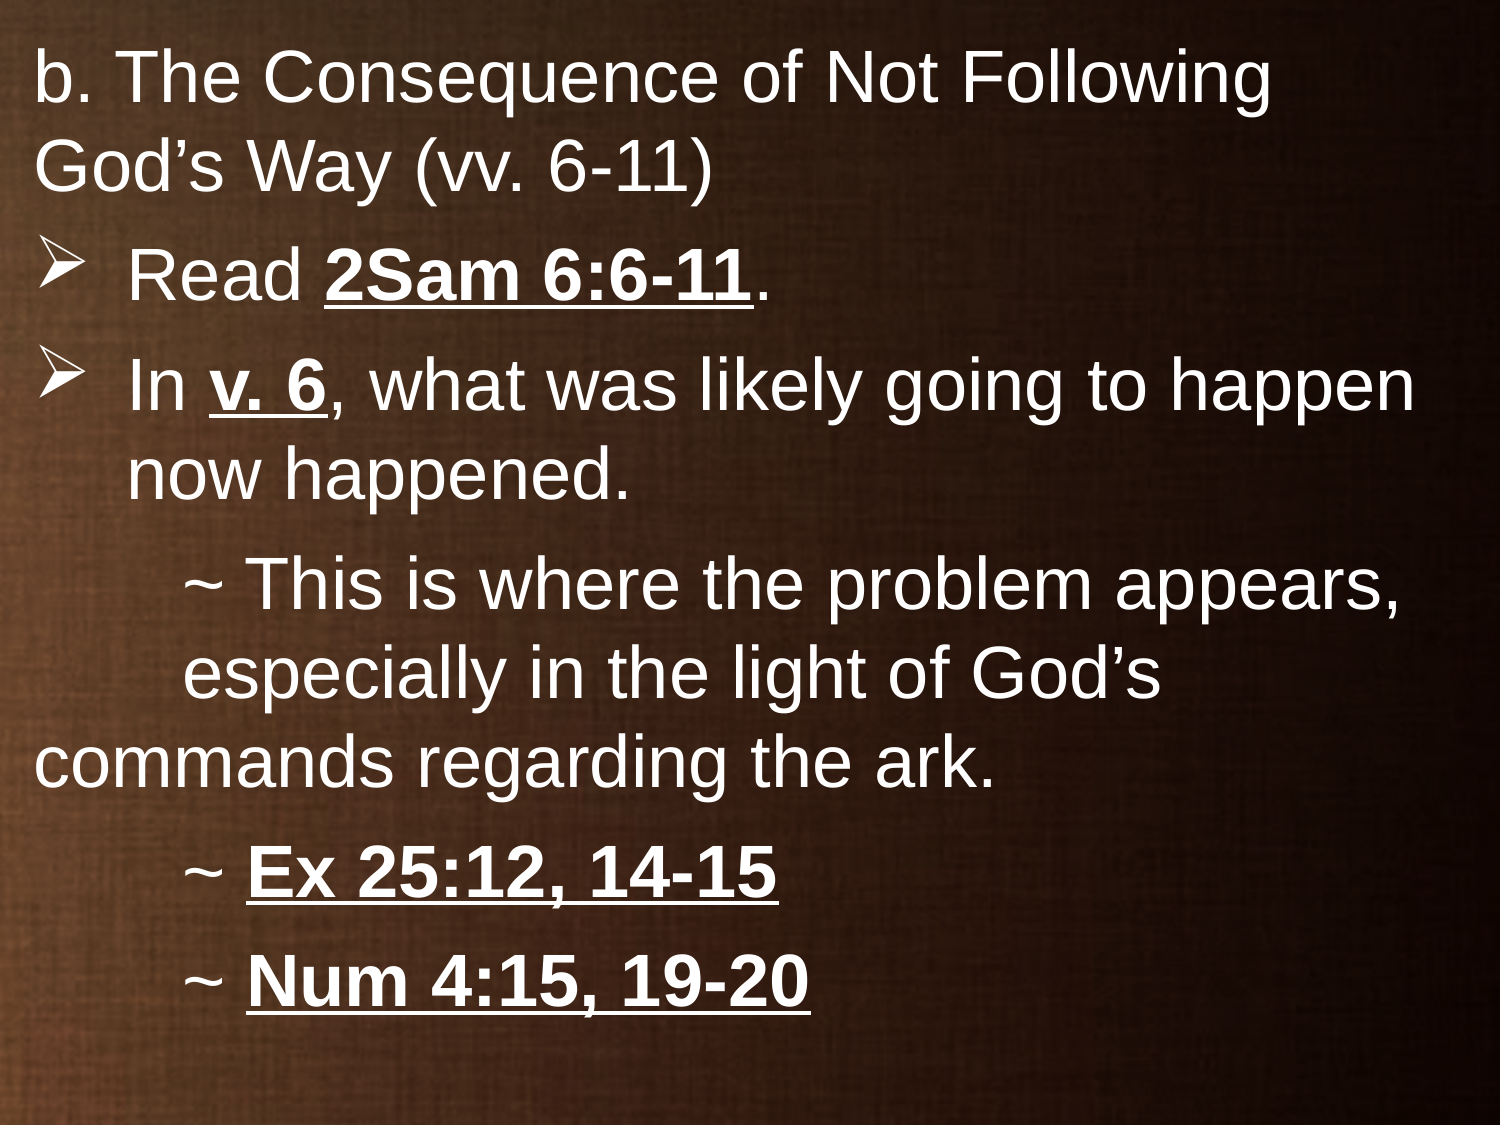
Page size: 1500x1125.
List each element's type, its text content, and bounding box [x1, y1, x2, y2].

subtitle b. The Consequence of Not Following God’s Way (vv. 6-11) Read 2Sam 6:6-11. In v. 6, what was likely going to happen now happened. ~ This is where the problem appears, especially in the light of God’s commands regarding the ark. ~ Ex 25:12, 14-15 ~ Num 4:15, 19-20 [18, 20, 1478, 1110]
picture [0, 0, 1500, 1125]
